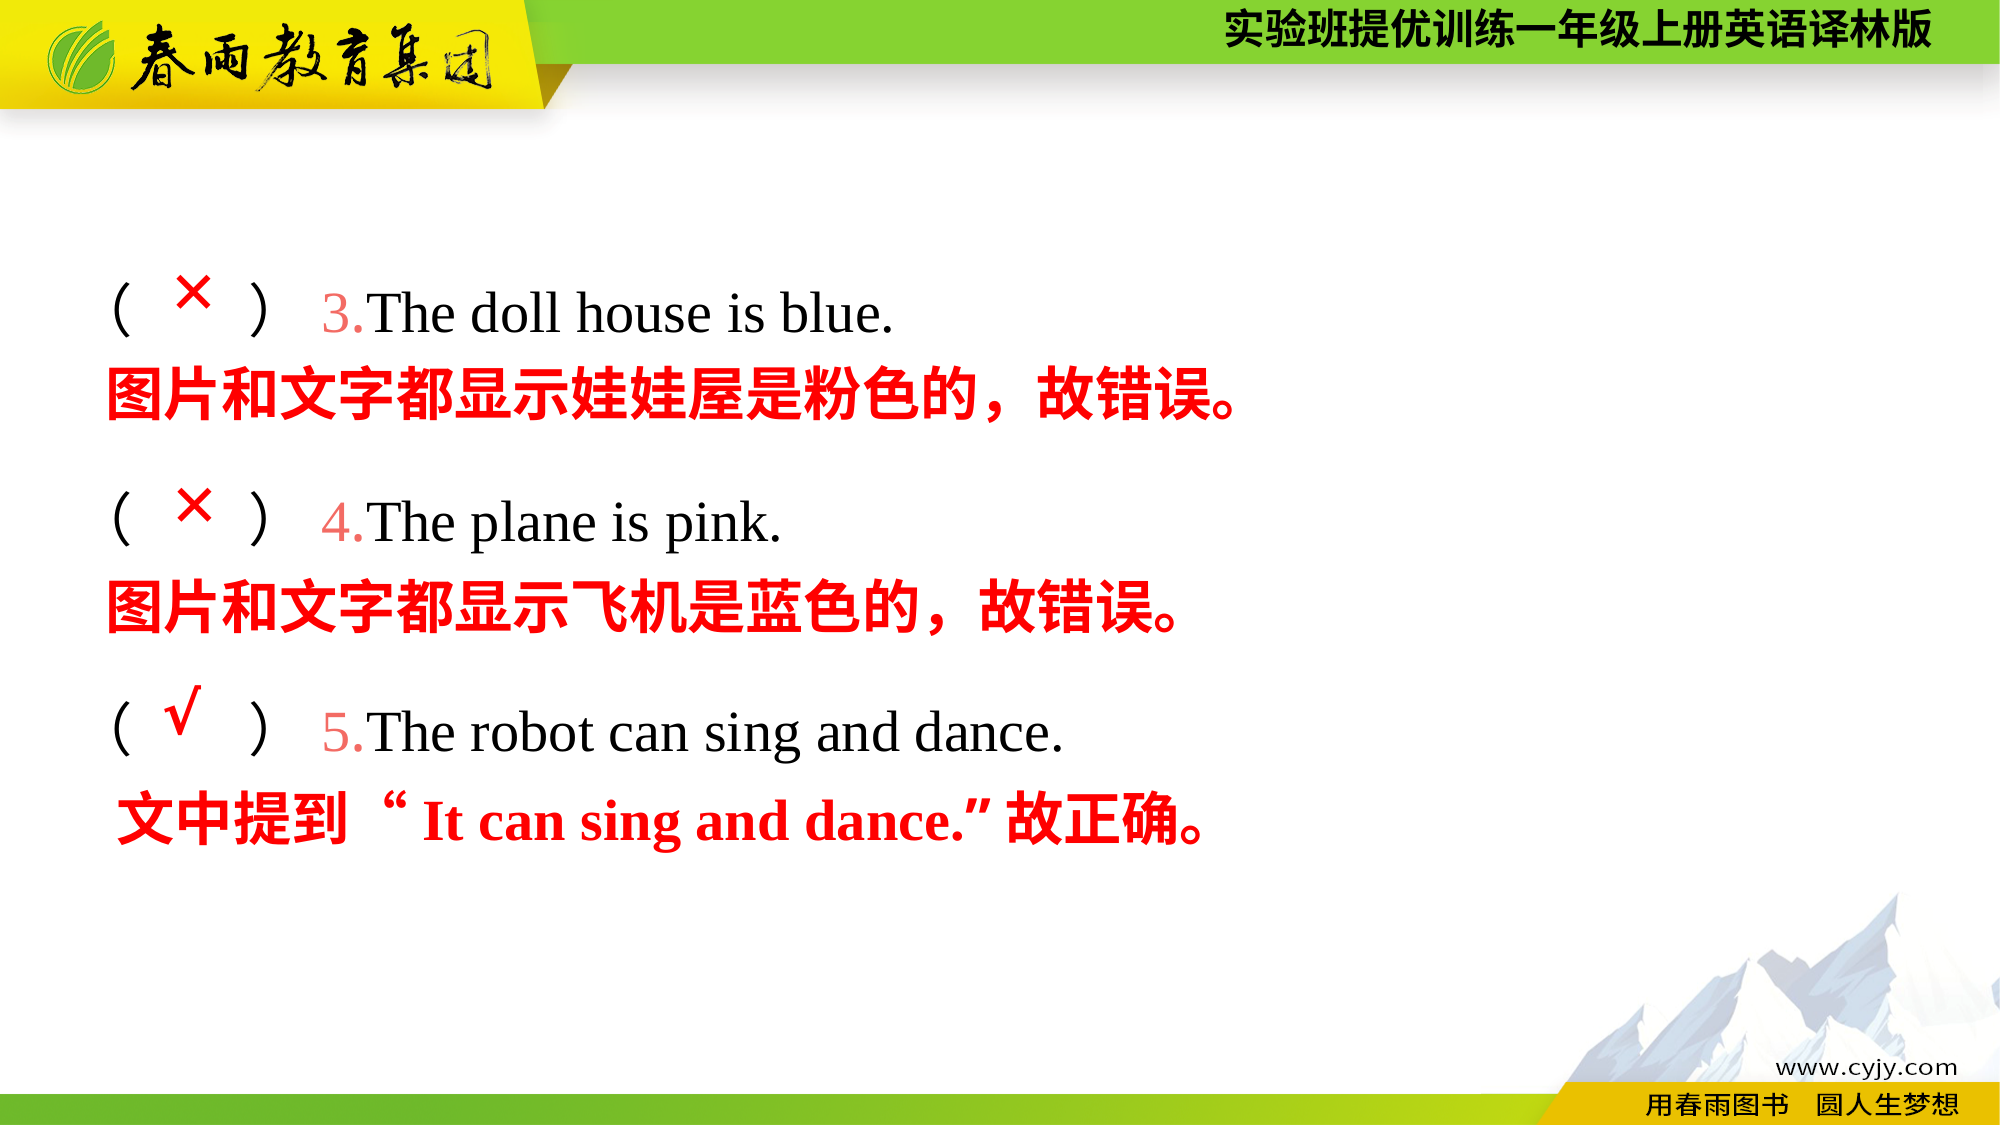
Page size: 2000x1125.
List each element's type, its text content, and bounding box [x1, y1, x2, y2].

text_box 文中提到“It can sing and dance.”故正确。 [102, 775, 1343, 860]
text_box ✕ [155, 460, 249, 546]
text_box 图片和文字都显示娃娃屋是粉色的，故错误。 [90, 349, 1299, 435]
text_box √ [147, 668, 217, 754]
text_box 图片和文字都显示飞机是蓝色的，故错误。 [90, 562, 1299, 648]
list （ ）3.The doll house is blue. （ ）4.The plane is pink. （ ）5.The robot can sing and dance. [59, 231, 1944, 777]
text_box ✕ [154, 248, 248, 333]
picture [0, 0, 2000, 1125]
